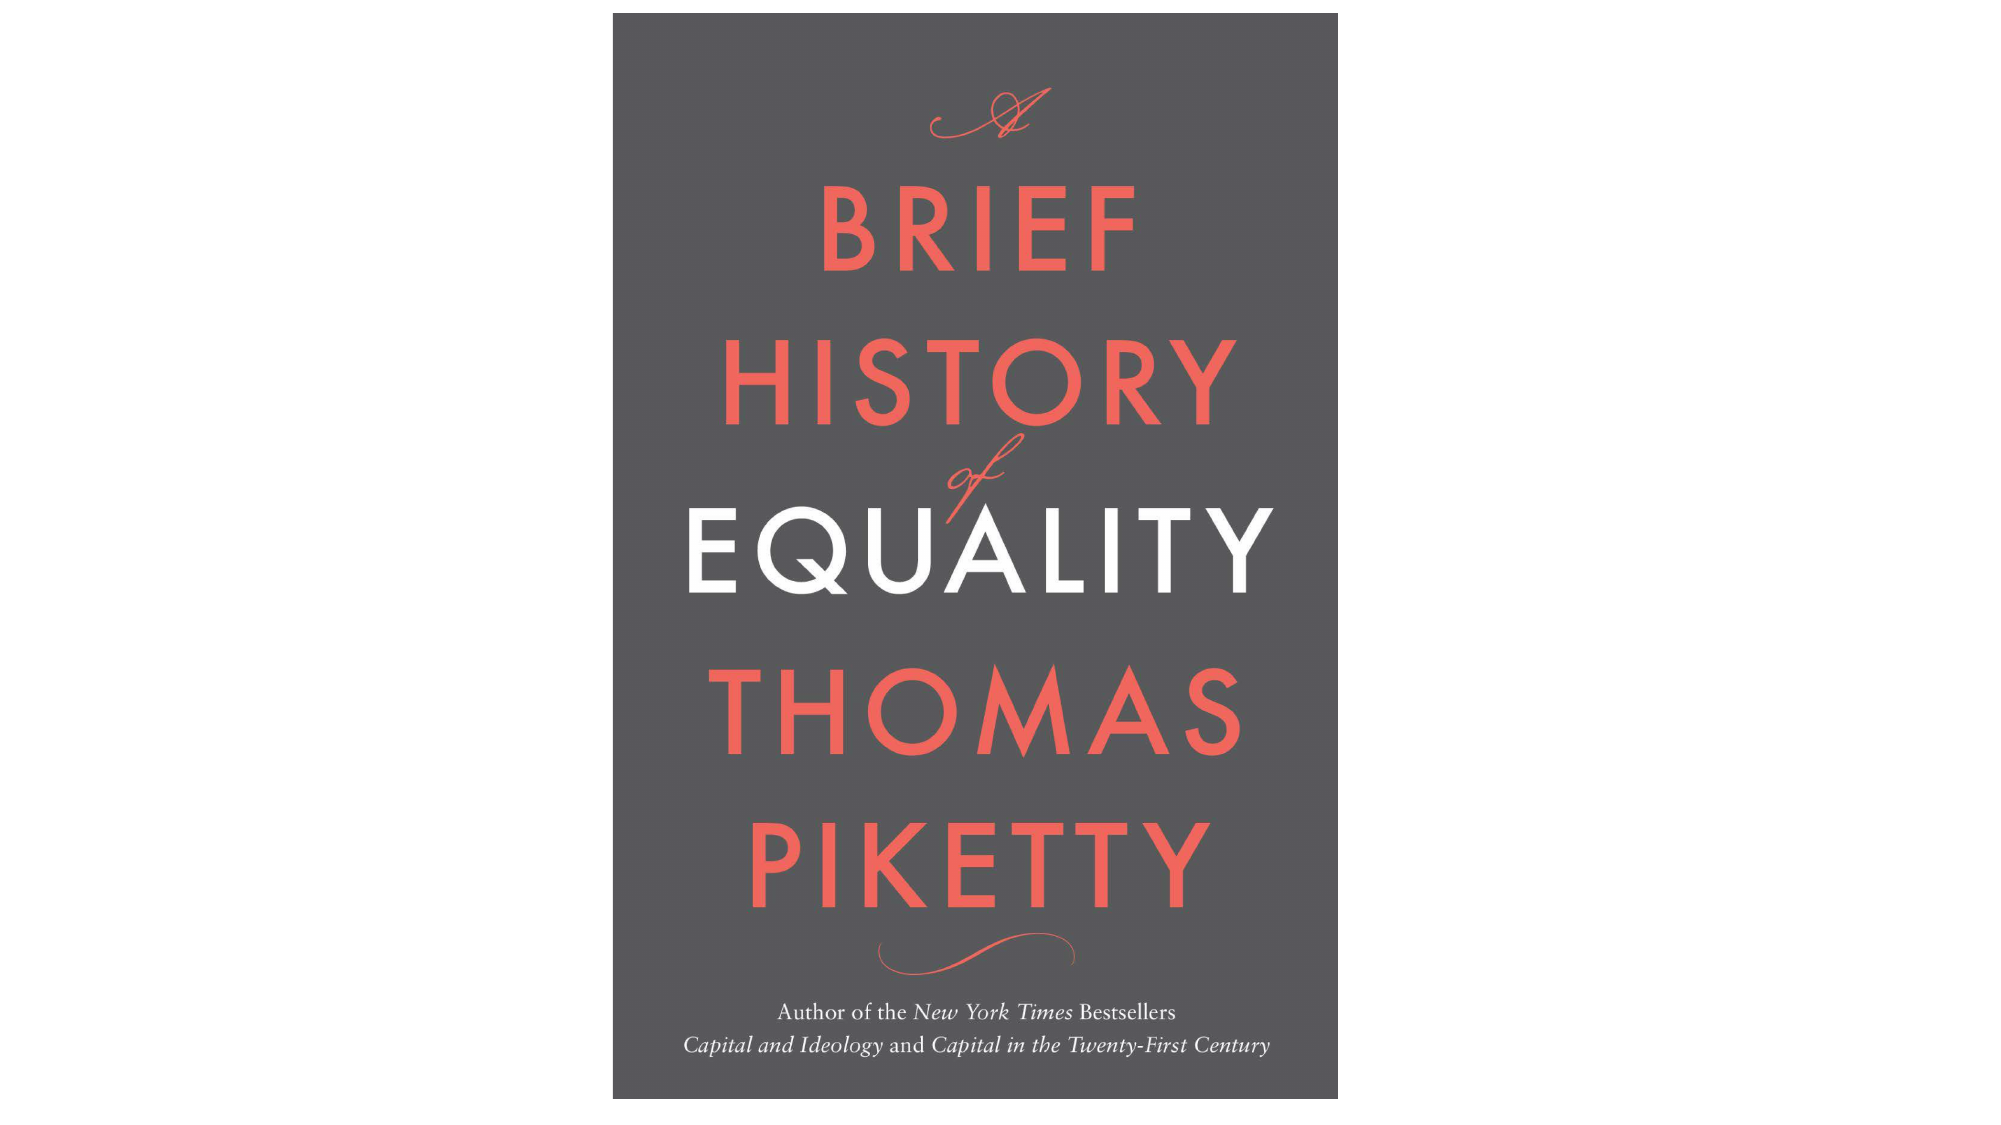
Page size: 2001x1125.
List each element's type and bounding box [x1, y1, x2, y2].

picture [612, 13, 1338, 1099]
